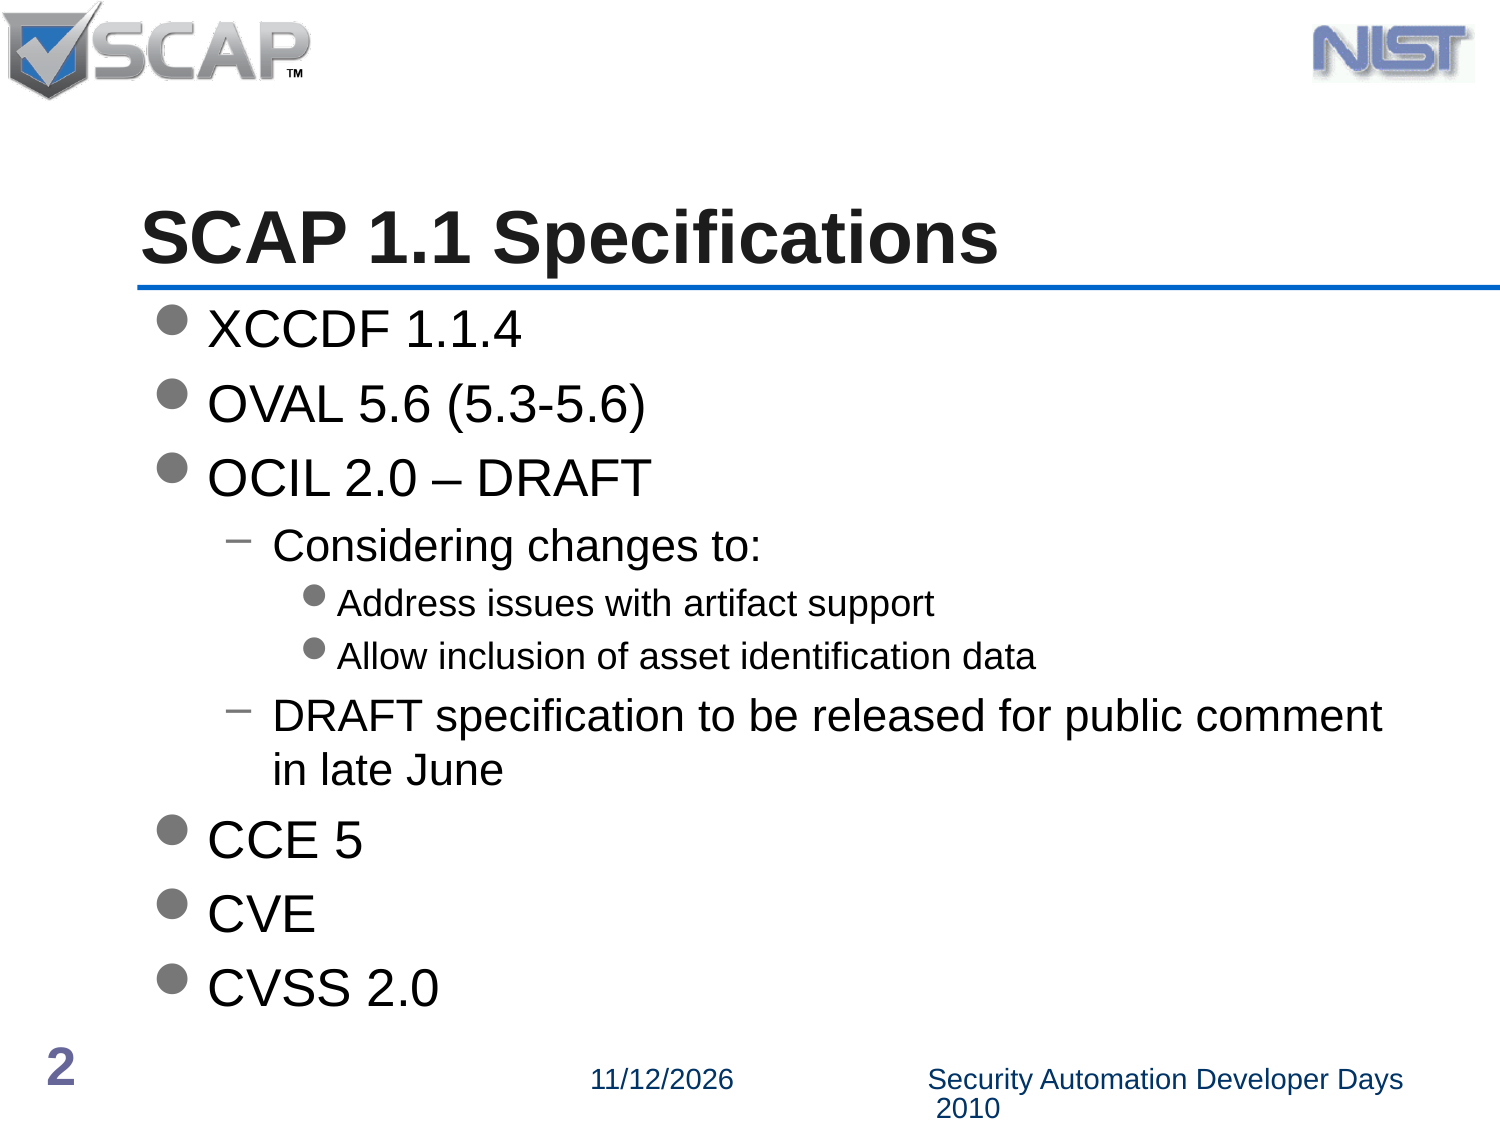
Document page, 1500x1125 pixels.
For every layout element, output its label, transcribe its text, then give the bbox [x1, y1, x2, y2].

picture [1312, 24, 1475, 83]
slide_number 2 [13, 1023, 111, 1105]
picture [0, 0, 313, 103]
title SCAP 1.1 Specifications [124, 99, 1426, 288]
list XCCDF 1.1.4 OVAL 5.6 (5.3-5.6) OCIL 2.0 – DRAFT Considering changes to: Address issues with artifact support Allow inclusion of asset identification data DRAFT specification to be released for public comment in late June CCE 5 CVE CVSS 2.0 [137, 287, 1400, 1026]
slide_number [399, 1024, 750, 1104]
footer Security Automation Developer Days 2010 [912, 1024, 1426, 1104]
